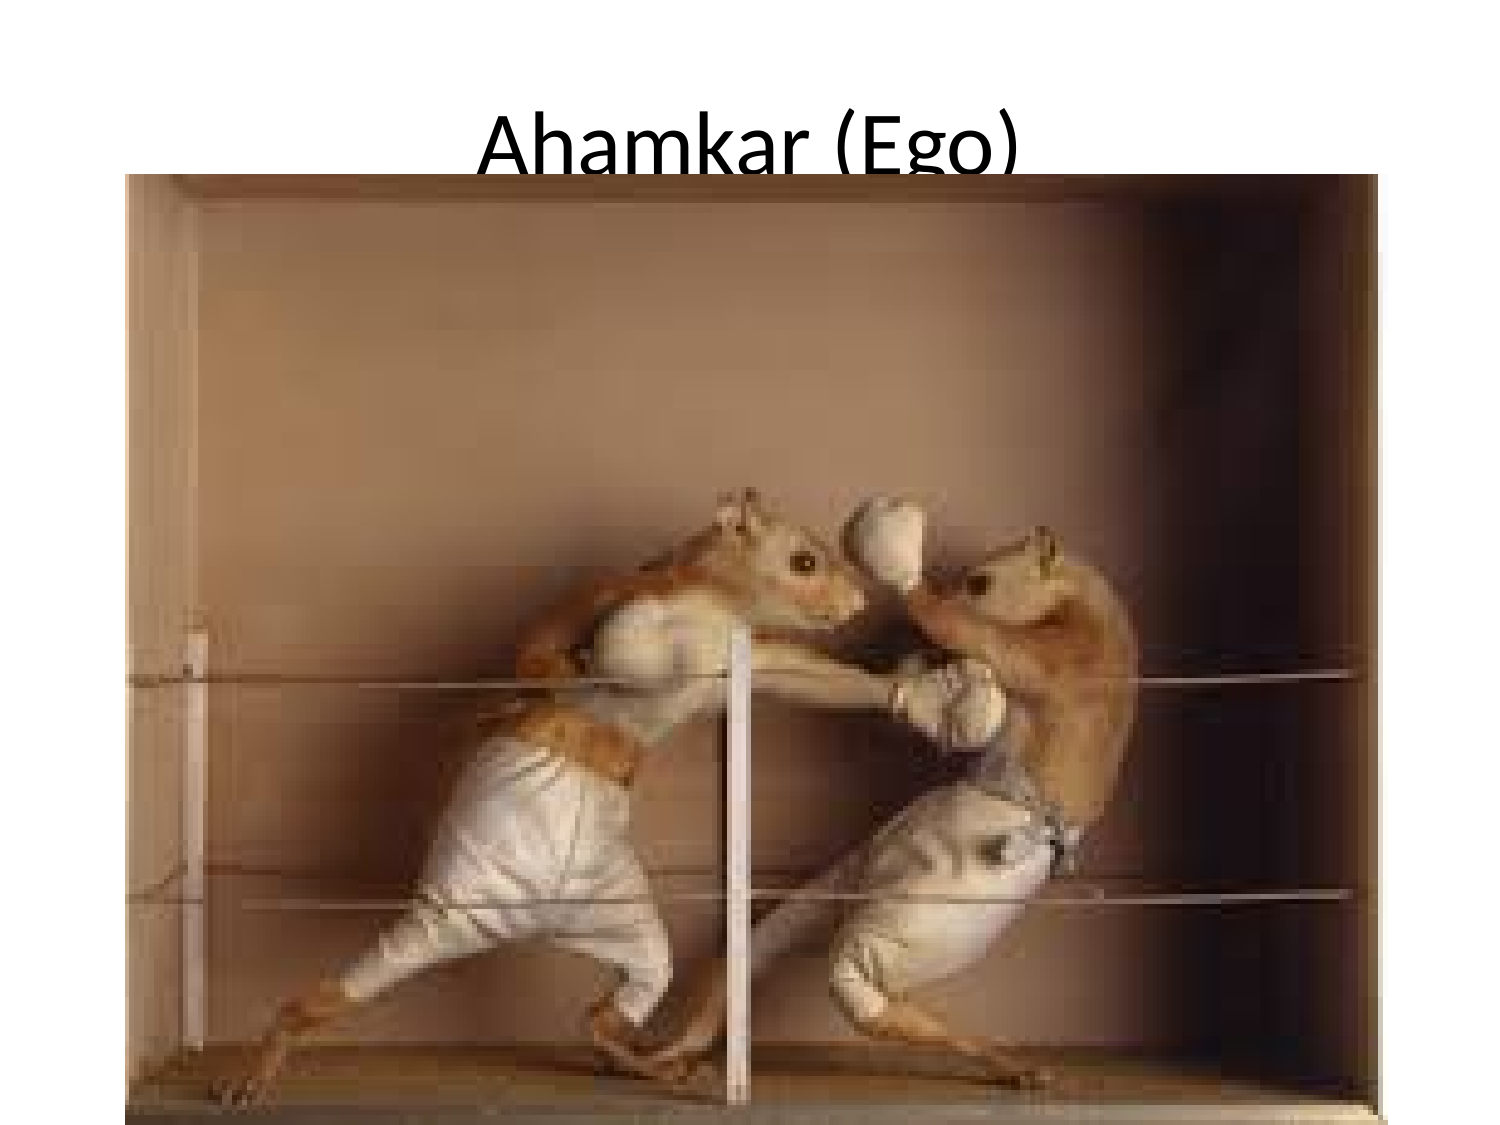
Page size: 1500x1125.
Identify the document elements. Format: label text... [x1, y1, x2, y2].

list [124, 174, 1388, 1125]
title Ahamkar (Ego) [75, 45, 1425, 233]
